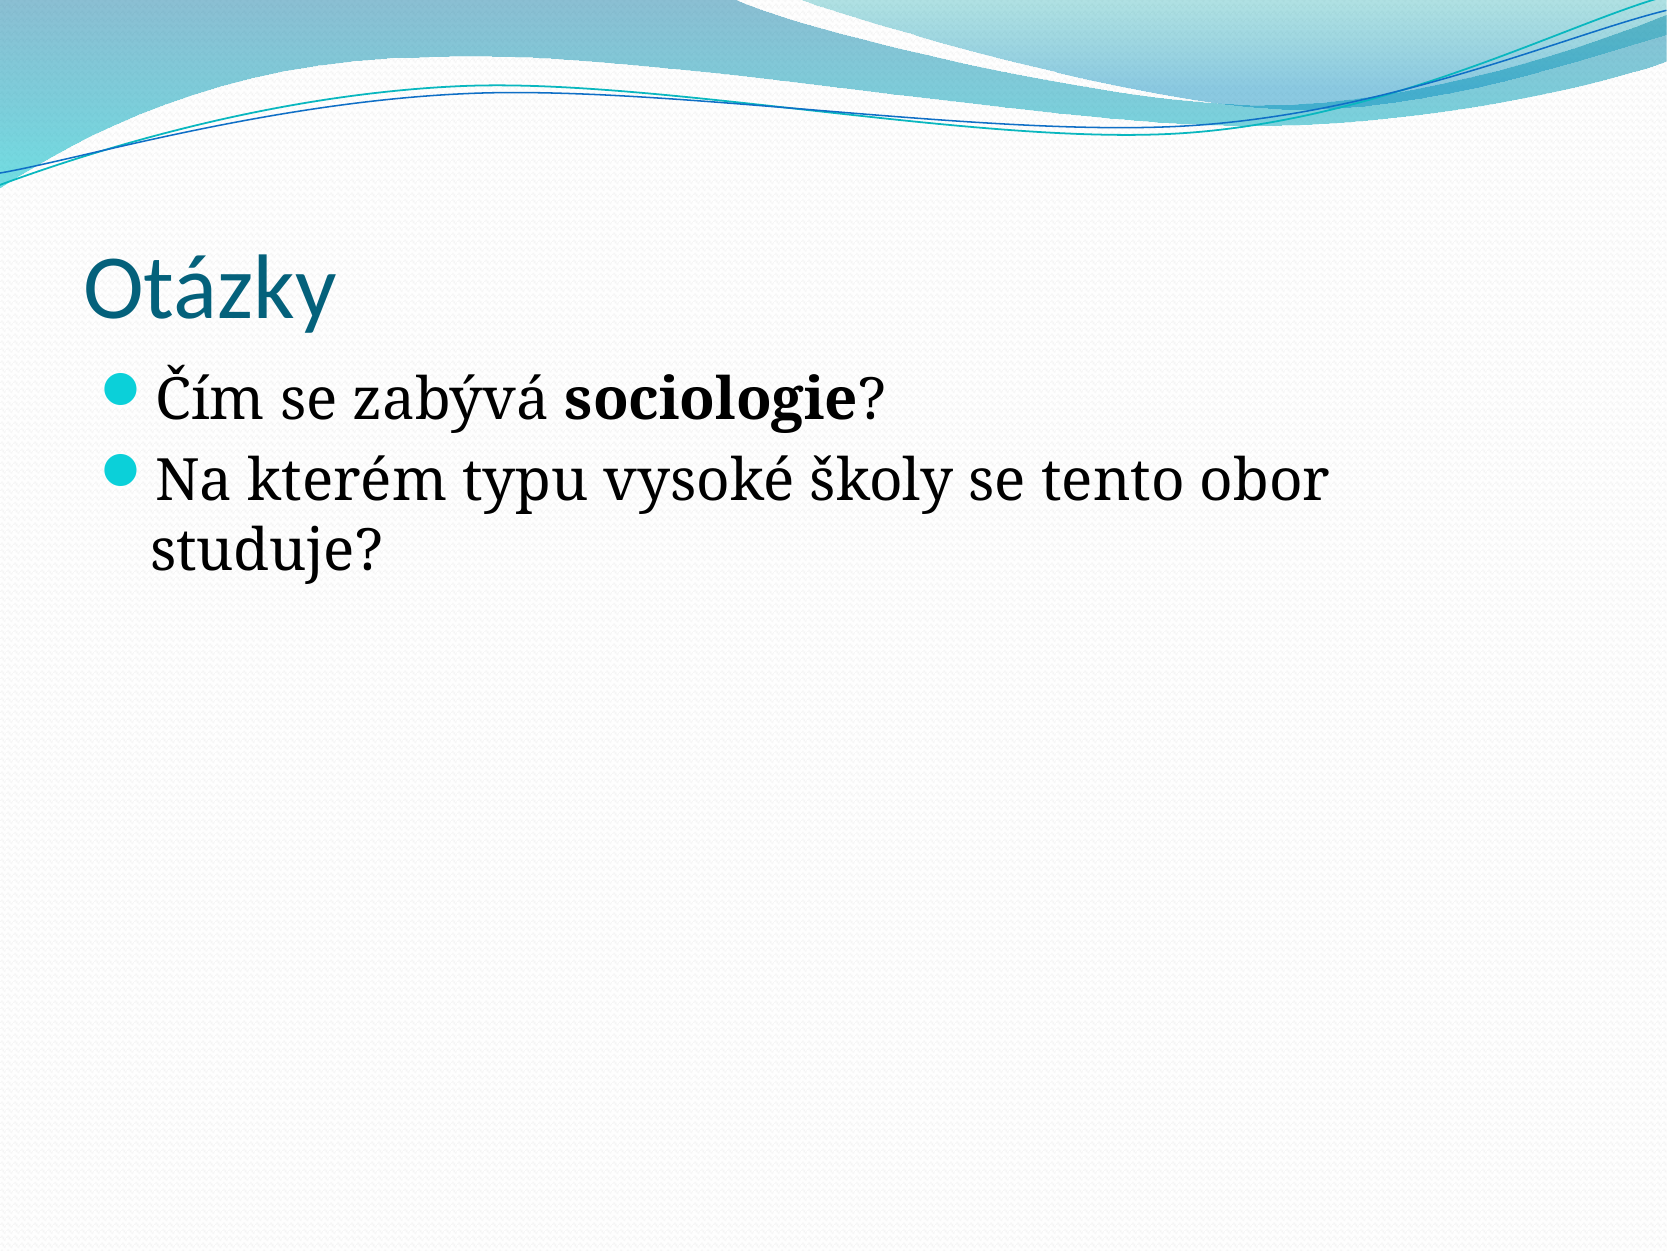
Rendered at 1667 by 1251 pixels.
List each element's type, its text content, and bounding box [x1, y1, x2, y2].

list Čím se zabývá sociologie? Na kterém typu vysoké školy se tento obor studuje? [83, 352, 1584, 1153]
title Otázky [83, 128, 1584, 337]
